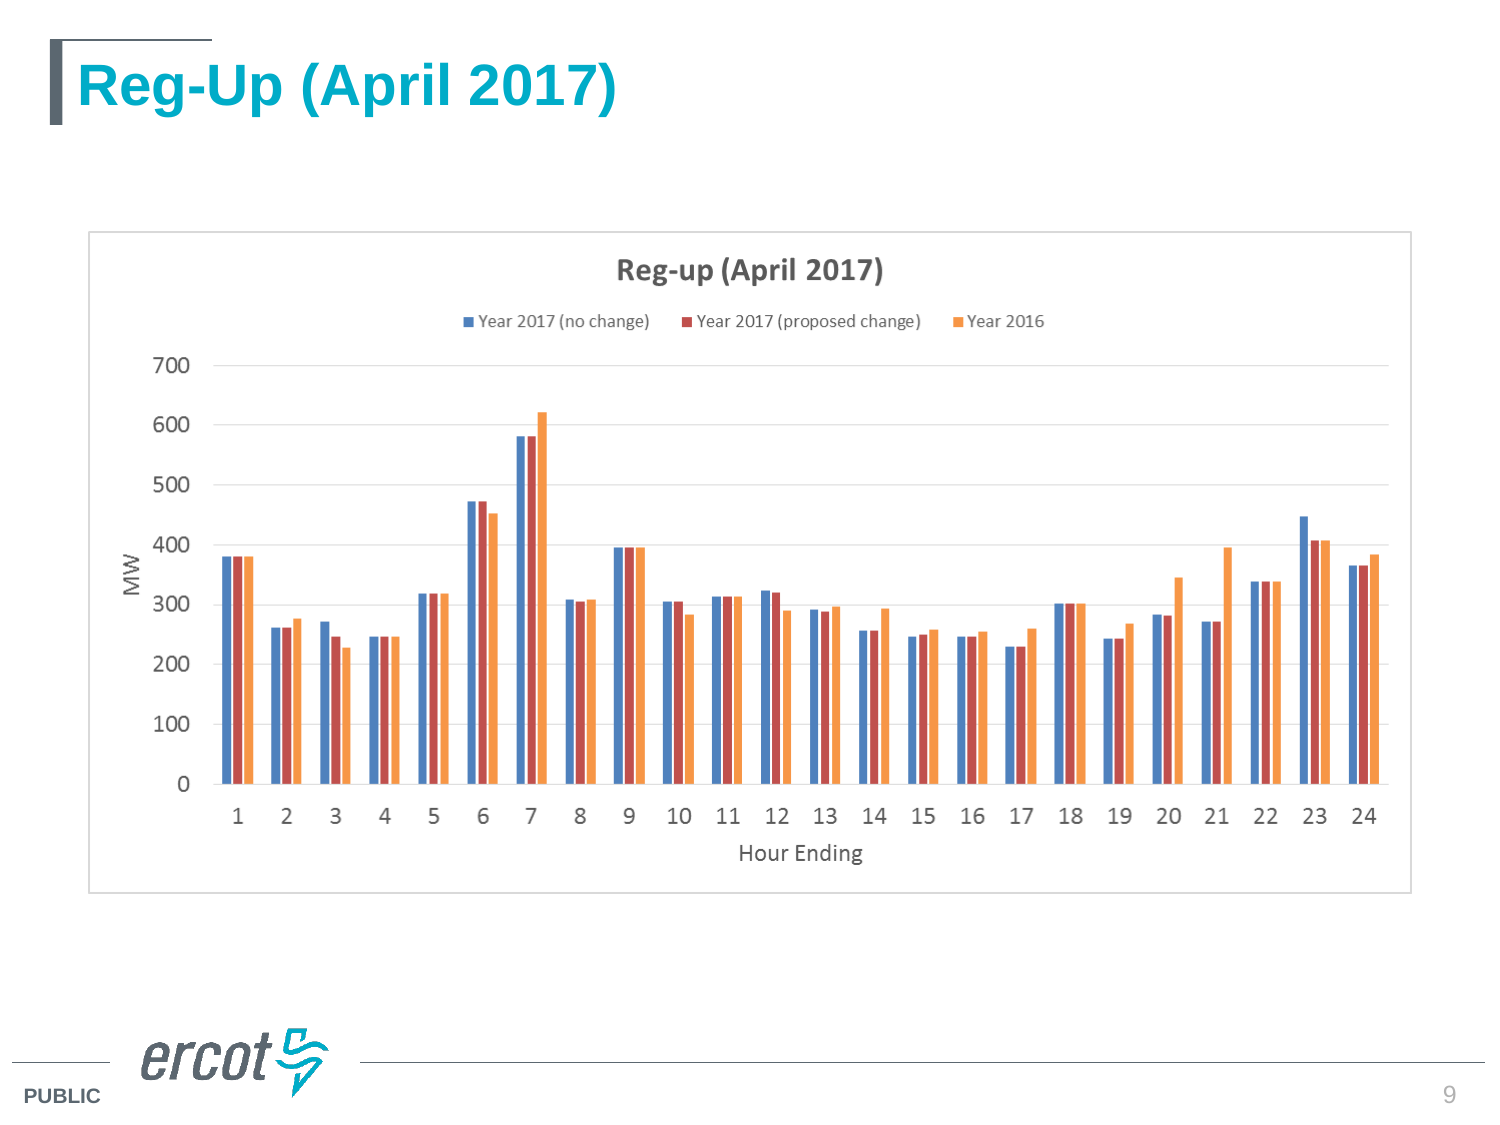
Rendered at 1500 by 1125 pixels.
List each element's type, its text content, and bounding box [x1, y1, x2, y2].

picture [88, 231, 1412, 894]
picture [137, 1024, 332, 1100]
title Reg-Up (April 2017) [62, 39, 1450, 228]
slide_number 9 [1412, 1076, 1488, 1112]
